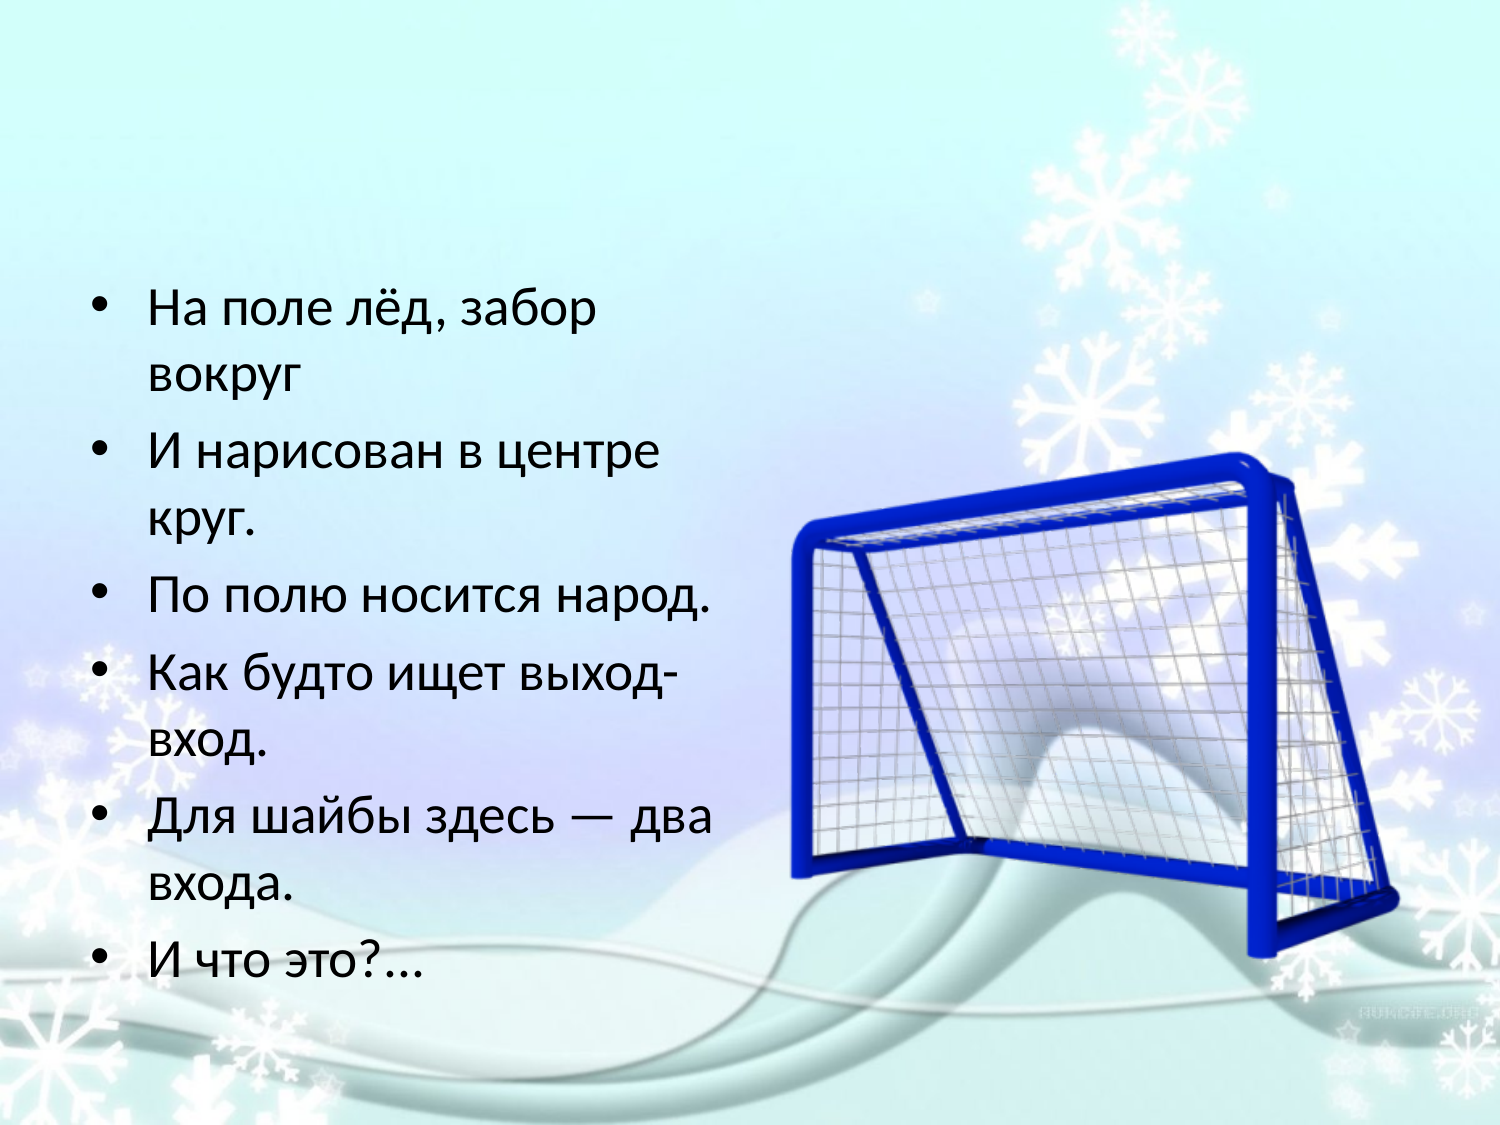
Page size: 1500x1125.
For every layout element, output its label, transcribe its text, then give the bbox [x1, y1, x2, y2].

list На поле лёд, забор вокруг И нарисован в центре круг. По полю носится народ. Как будто ищет выход-вход. Для шайбы здесь — два входа. И что это?... [75, 262, 738, 1005]
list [753, 420, 1500, 988]
picture [0, 0, 1500, 1125]
